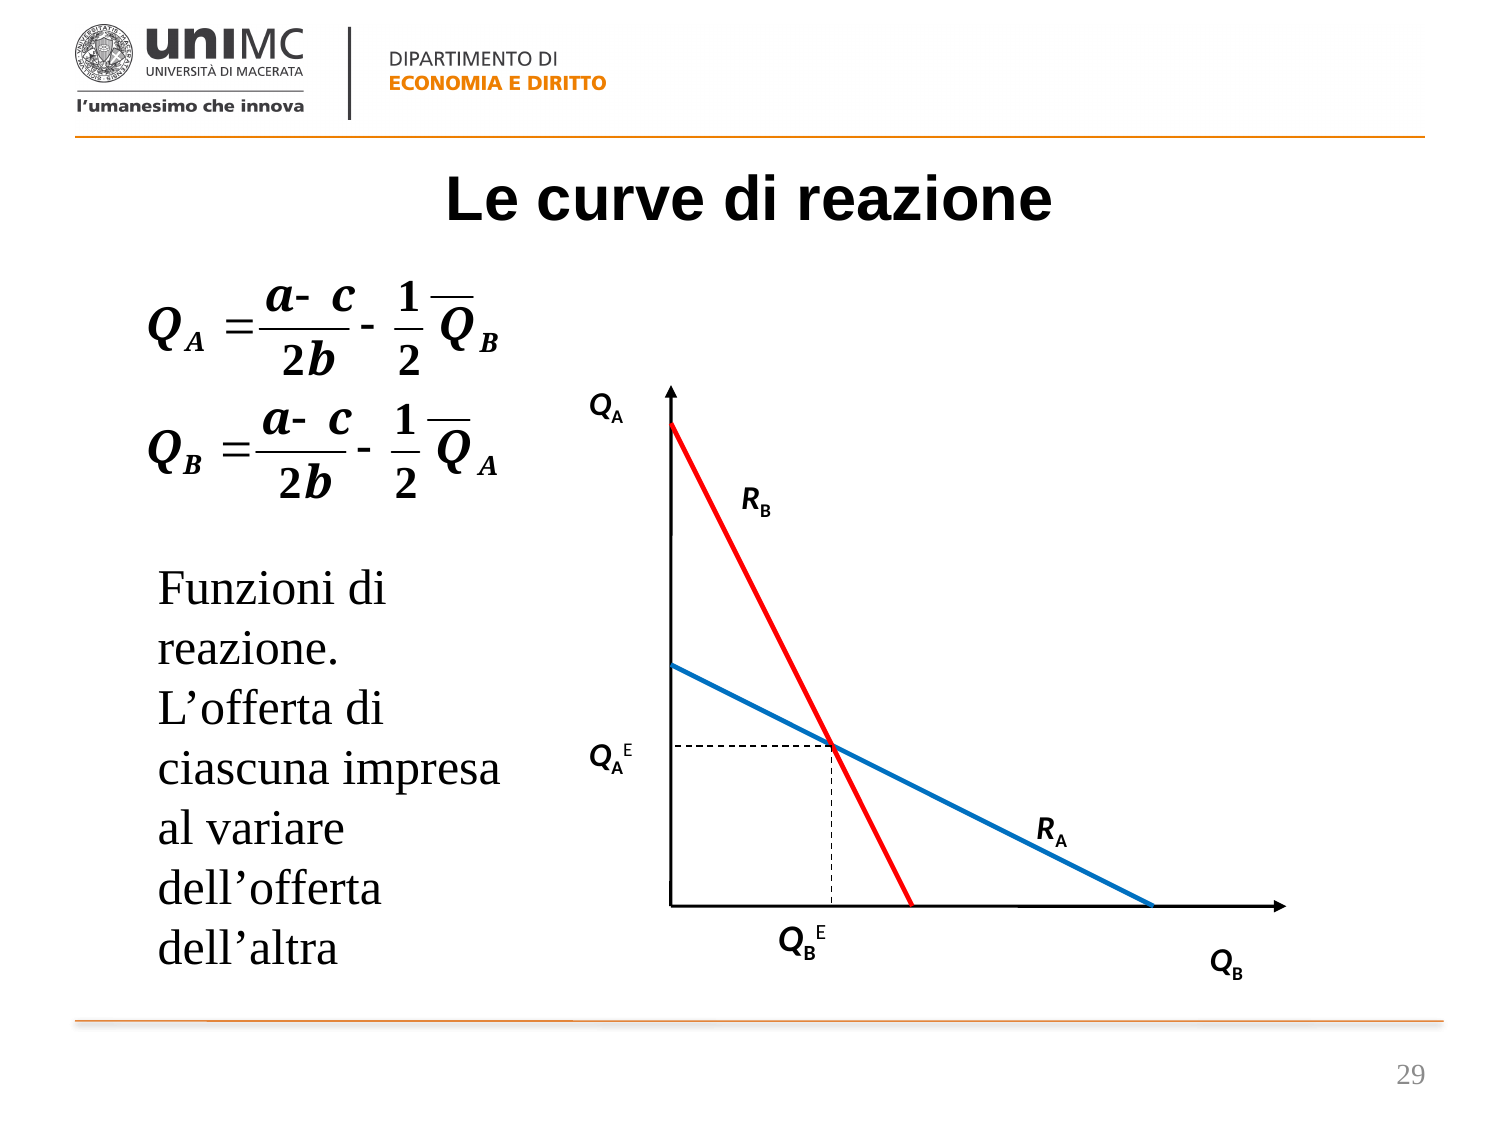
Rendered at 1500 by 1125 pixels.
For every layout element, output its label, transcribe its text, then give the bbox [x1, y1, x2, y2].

picture [75, 24, 1425, 132]
text_box Funzioni di reazione. L’offerta di ciascuna impresa al variare dell’offerta dell’altra [142, 546, 530, 982]
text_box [130, 265, 507, 510]
slide_number 29 [1091, 1042, 1442, 1103]
picture [75, 133, 1425, 138]
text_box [573, 374, 1348, 1016]
title Le curve di reazione [75, 149, 1425, 241]
